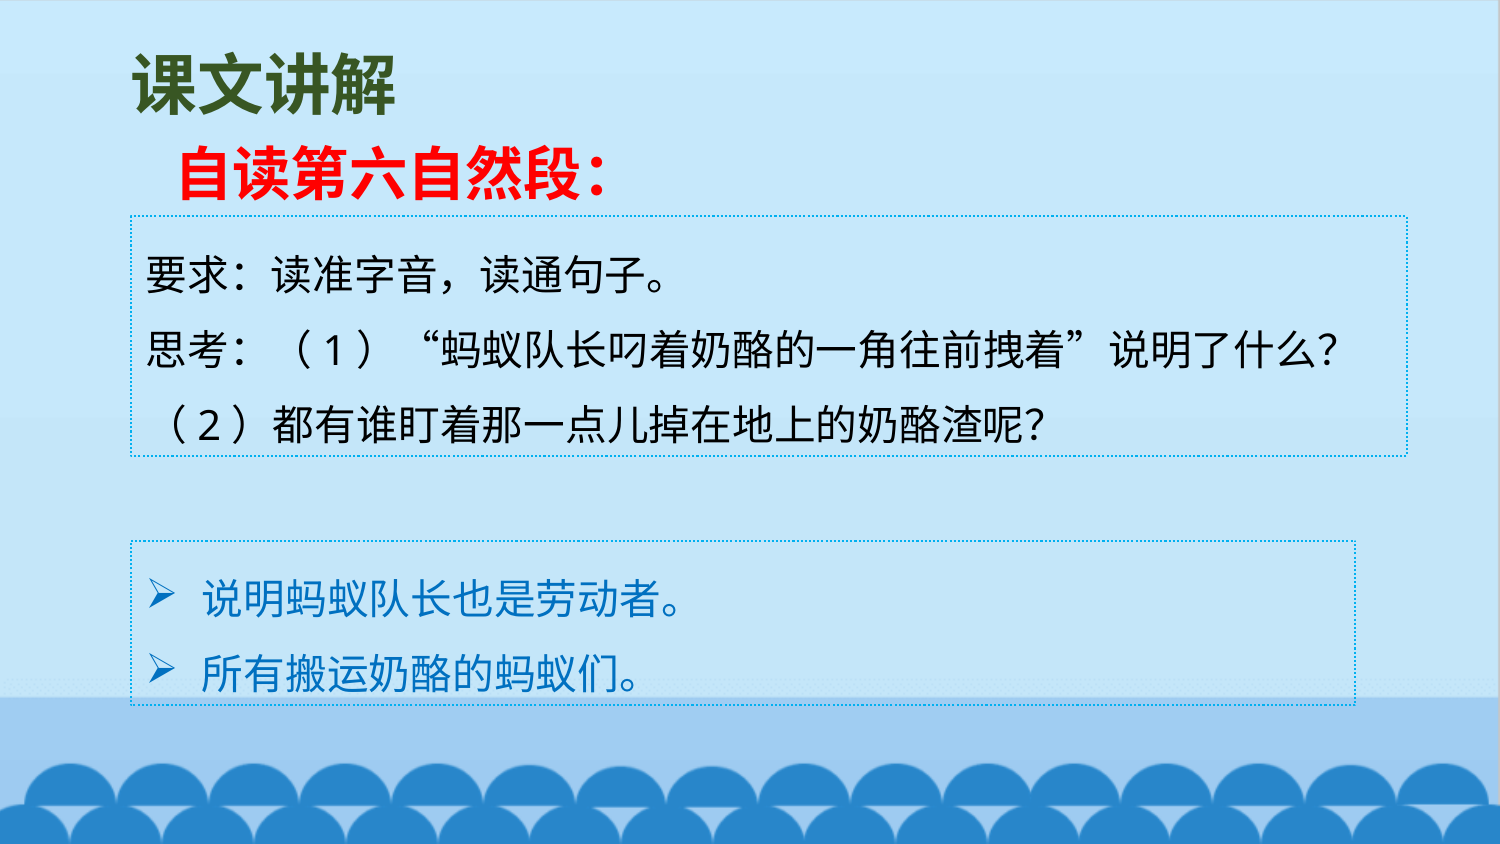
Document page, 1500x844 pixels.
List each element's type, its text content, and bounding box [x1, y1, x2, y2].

text_box 要求：读准字音，读通句子。 思考：（1）“蚂蚁队长叼着奶酪的一角往前拽着”说明了什么？ （2）都有谁盯着那一点儿掉在地上的奶酪渣呢？ [130, 216, 1407, 457]
picture [0, 0, 1500, 844]
text_box 自读第六自然段： [159, 129, 656, 215]
text_box 课文讲解 [115, 35, 413, 131]
text_box 说明蚂蚁队长也是劳动者。 所有搬运奶酪的蚂蚁们。 [130, 540, 1356, 706]
